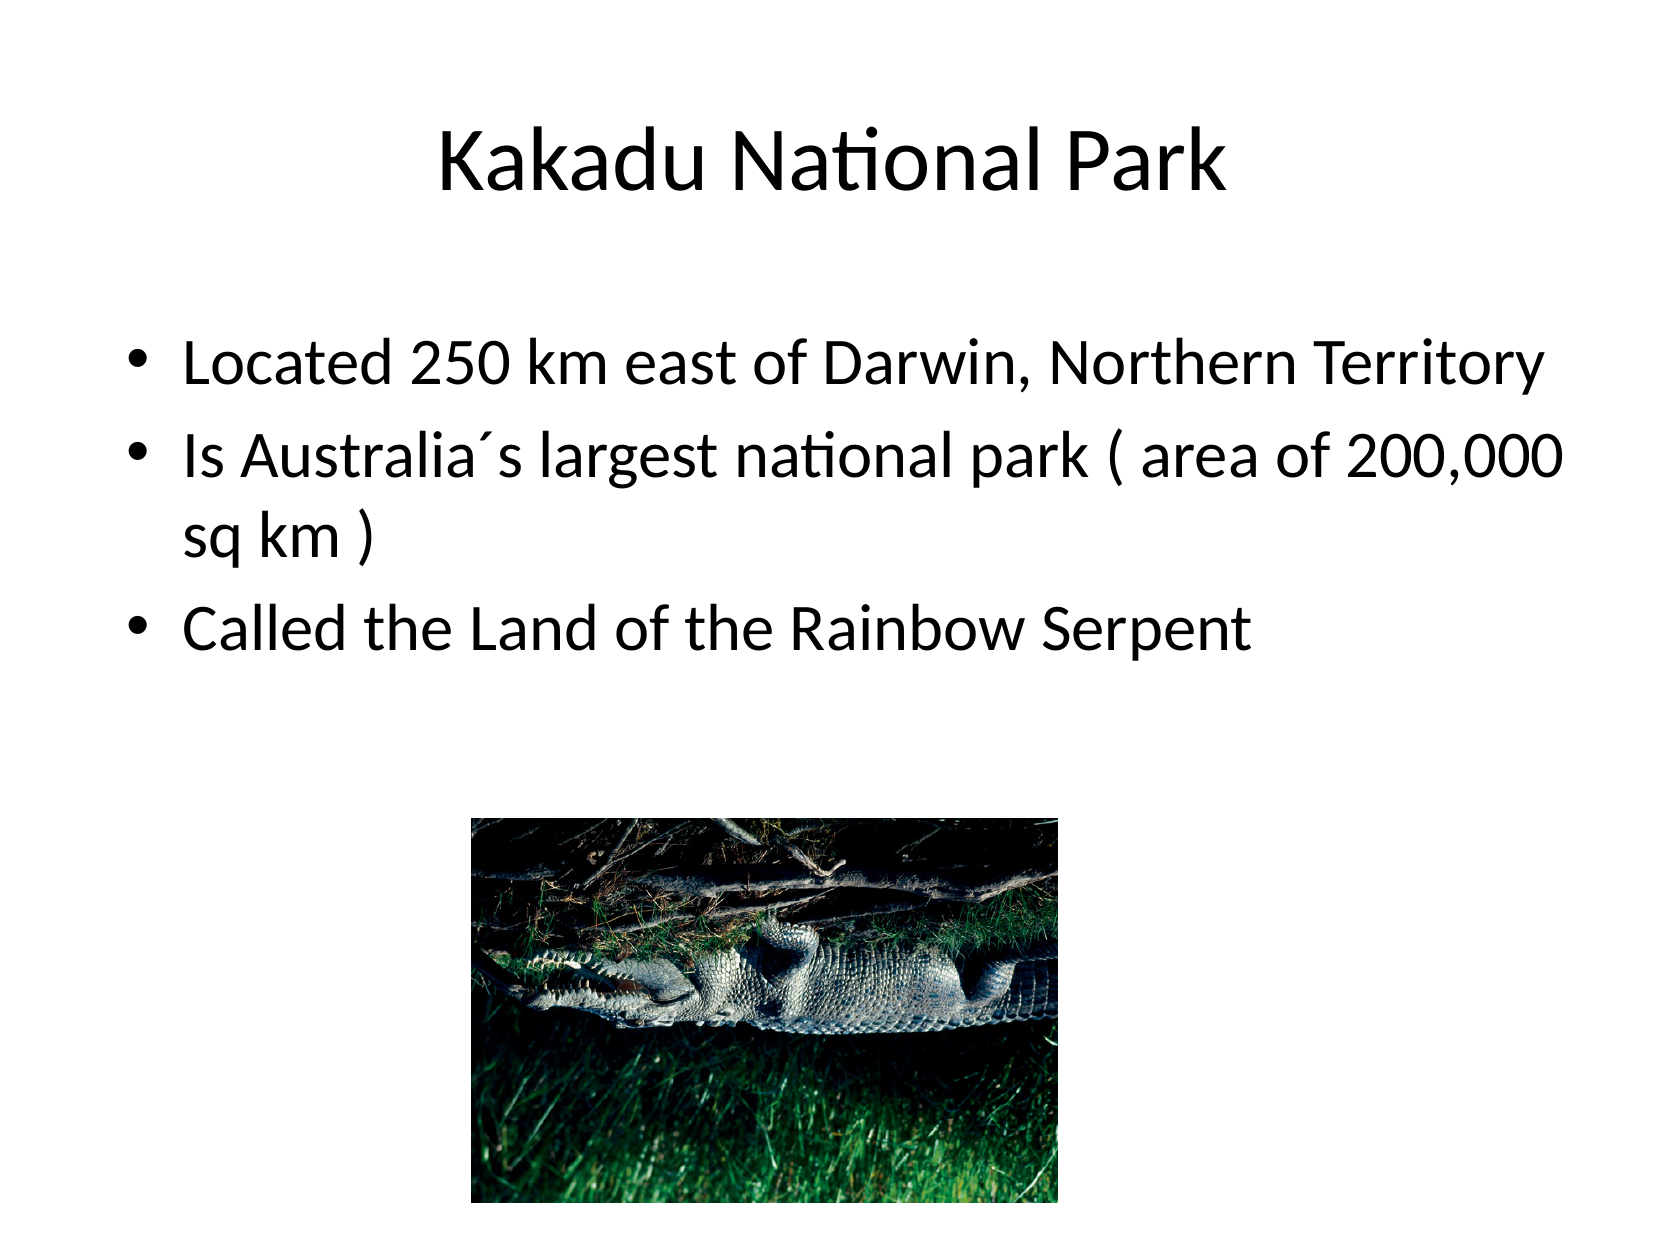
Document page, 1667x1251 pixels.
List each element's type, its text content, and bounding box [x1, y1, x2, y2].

picture [470, 817, 1058, 1203]
list Located 250 km east of Darwin, Northern Territory Is Australia´s largest national park ( area of 200,000 sq km ) Called the Land of the Rainbow Serpent [111, 309, 1612, 1136]
title Kakadu National Park [83, 49, 1584, 259]
